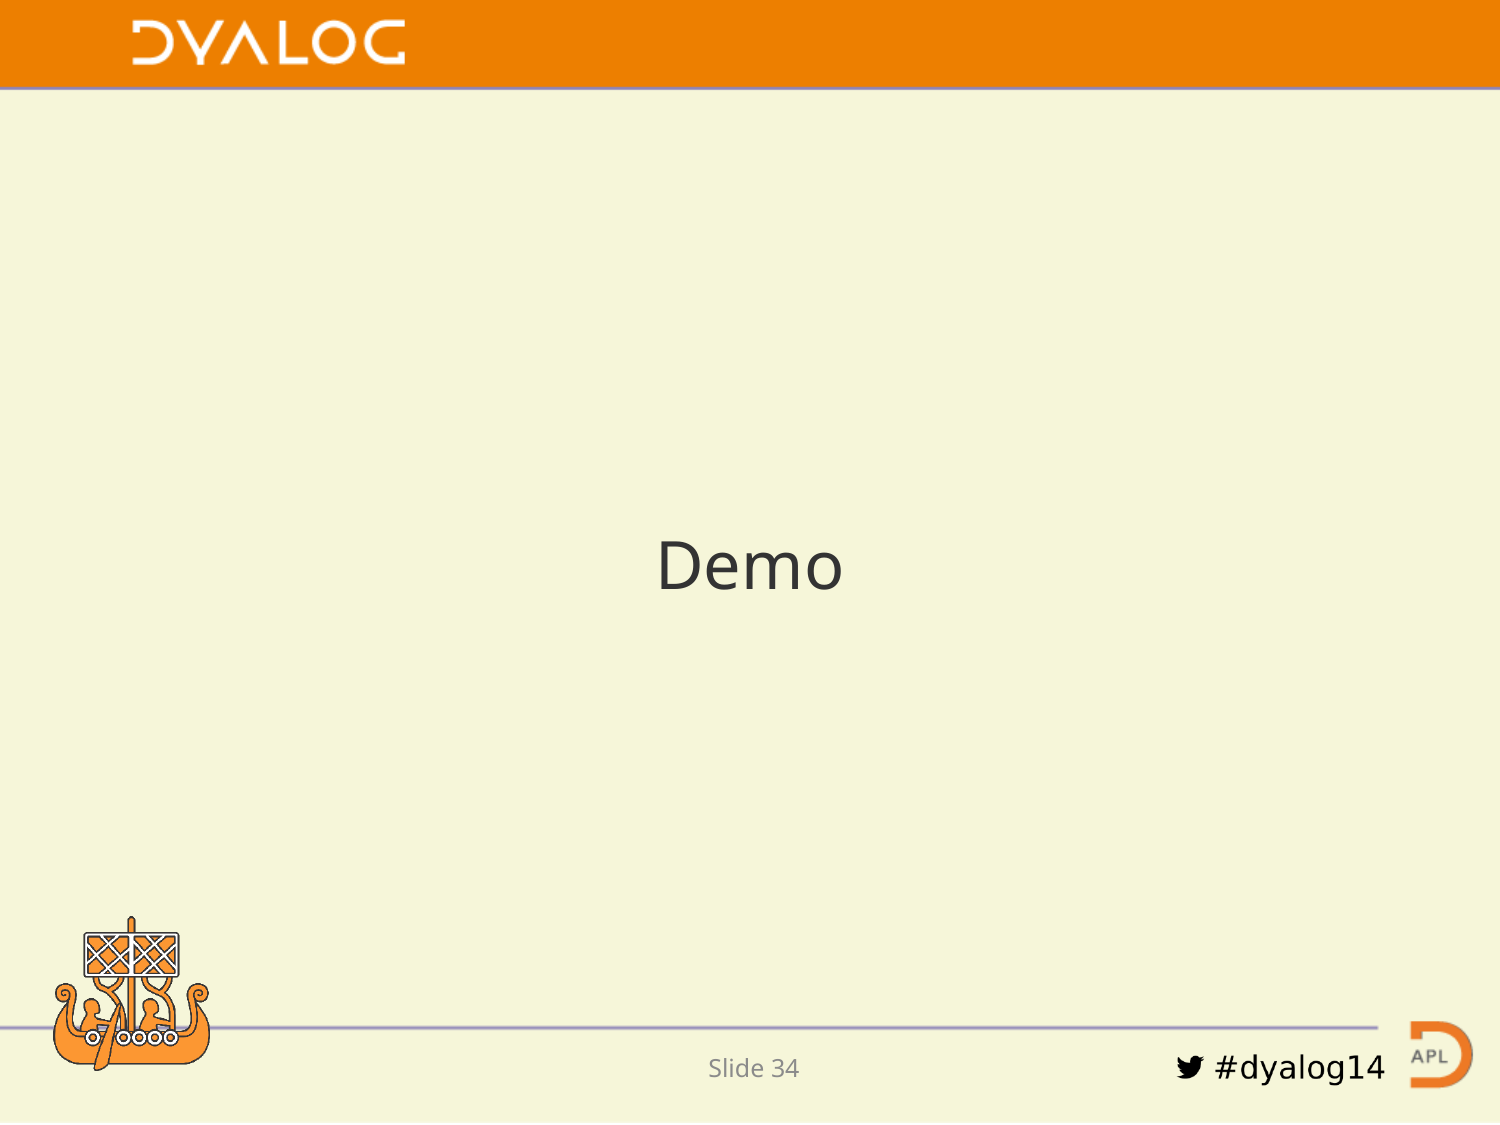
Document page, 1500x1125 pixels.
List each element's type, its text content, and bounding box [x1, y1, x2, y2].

list Demo [123, 426, 1376, 699]
picture [0, 0, 1500, 1123]
slide_number Slide 33 [585, 1039, 923, 1100]
